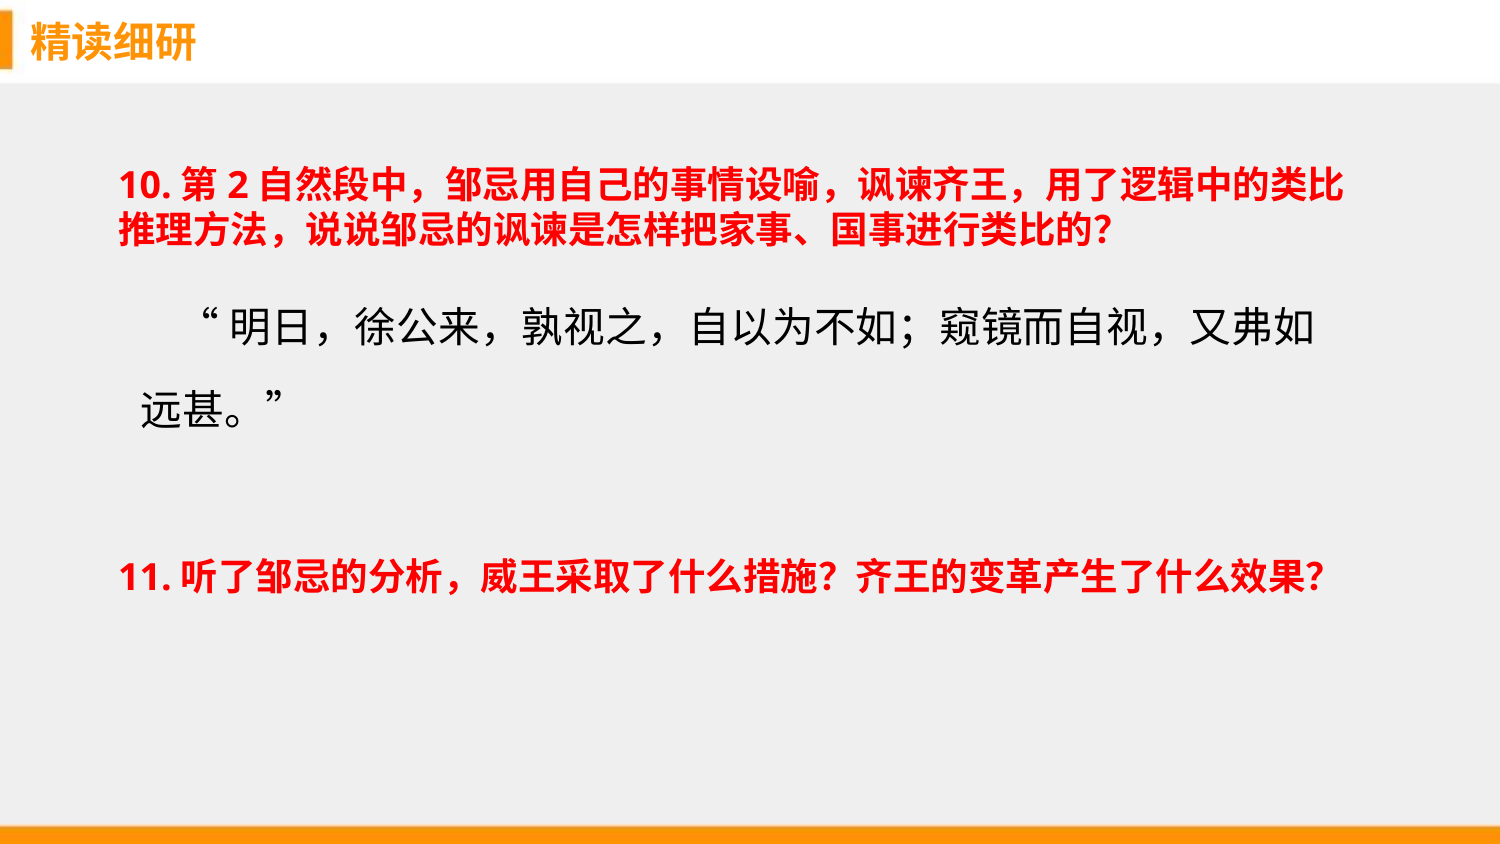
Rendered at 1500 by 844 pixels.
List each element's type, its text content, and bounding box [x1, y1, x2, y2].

text_box 精读细研 [15, 0, 239, 82]
picture [0, 0, 1500, 844]
text_box 10.第2自然段中，邹忌用自己的事情设喻，讽谏齐王，用了逻辑中的类比推理方法，说说邹忌的讽谏是怎样把家事、国事进行类比的？ [103, 154, 1378, 259]
text_box 11.听了邹忌的分析，威王采取了什么措施？齐王的变革产生了什么效果？ [103, 506, 1325, 605]
text_box “明日，徐公来，孰视之，自以为不如；窥镜而自视，又弗如远甚。” [125, 259, 1336, 442]
